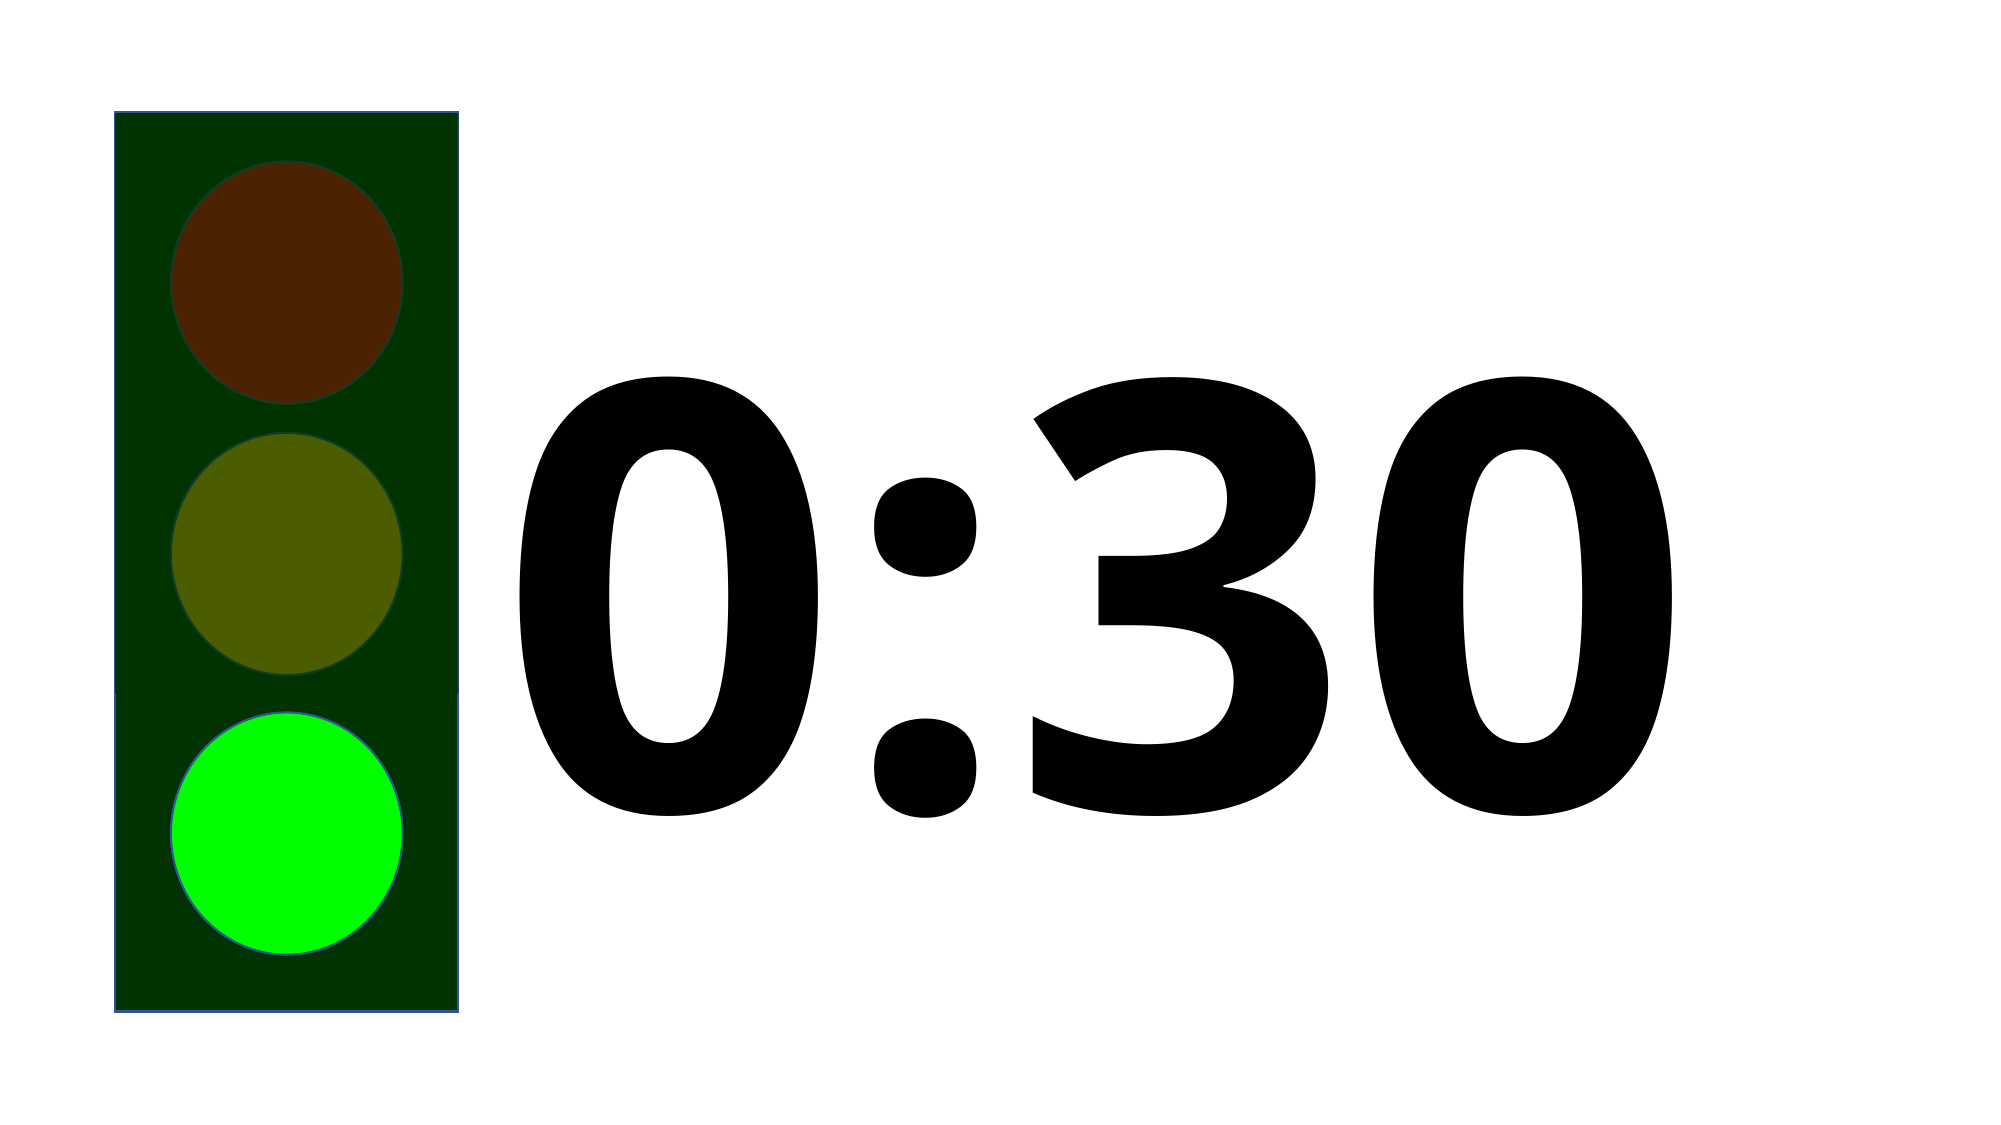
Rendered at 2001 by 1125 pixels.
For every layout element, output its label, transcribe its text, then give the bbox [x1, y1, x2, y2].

text_box [114, 112, 459, 695]
text_box [114, 695, 459, 1013]
text_box [169, 711, 404, 956]
text_box 0:30 [483, 204, 1924, 938]
